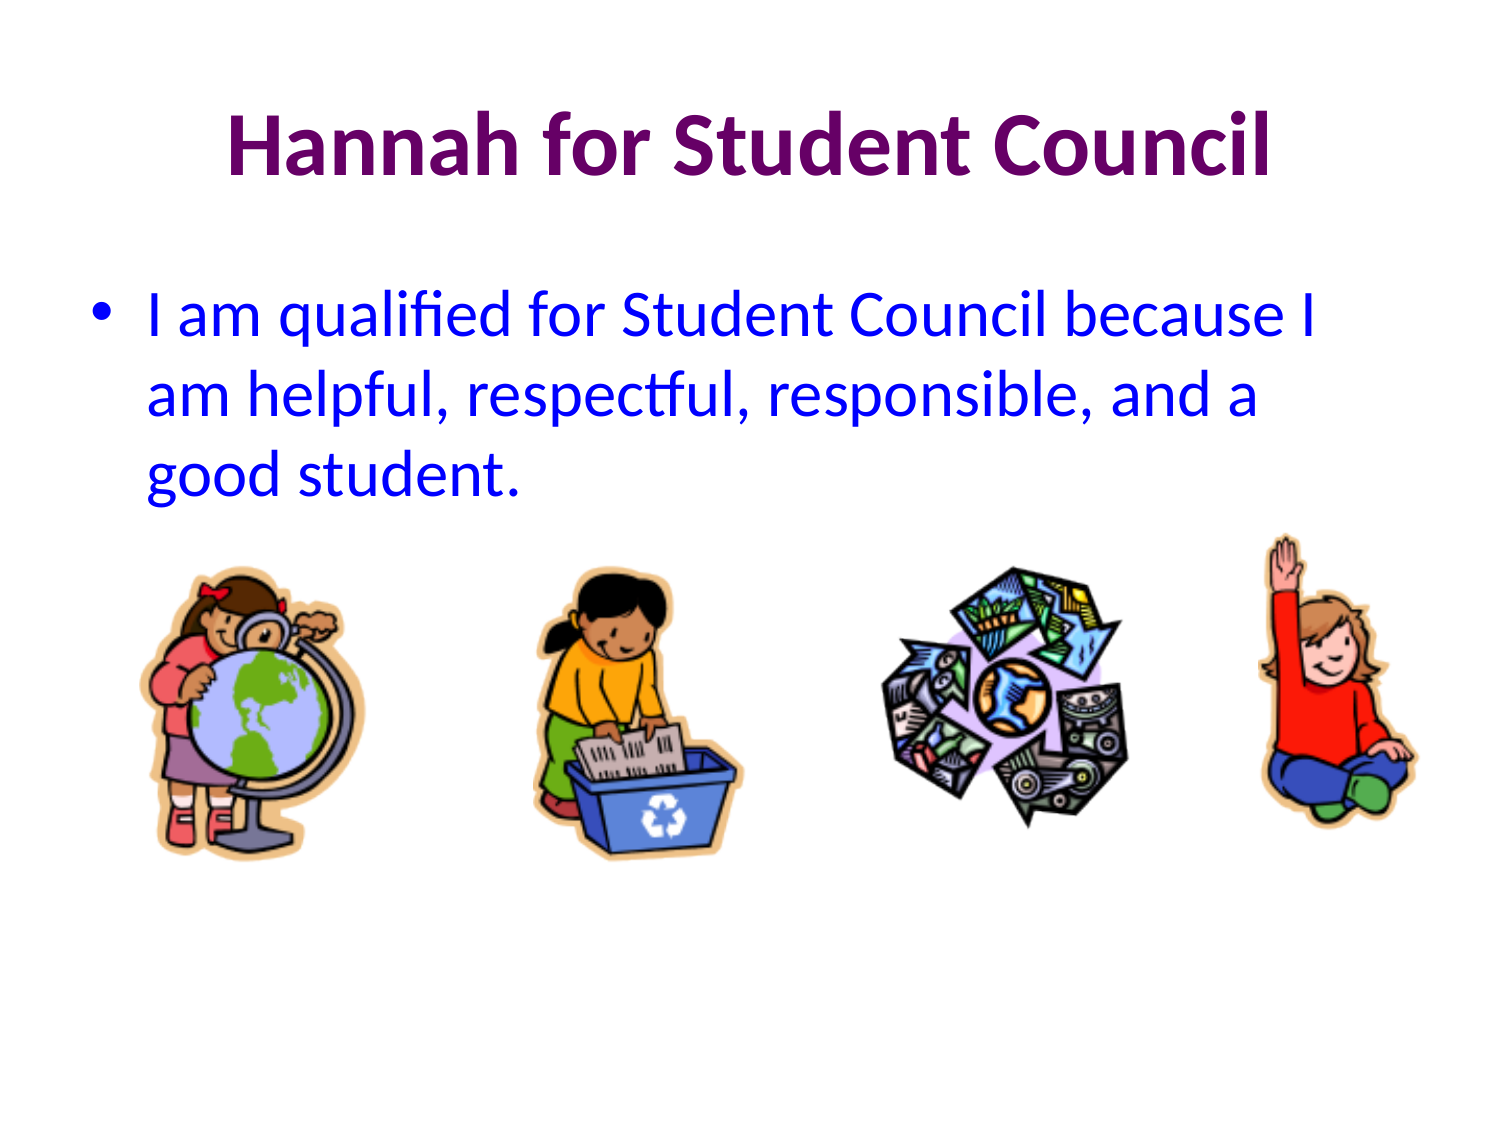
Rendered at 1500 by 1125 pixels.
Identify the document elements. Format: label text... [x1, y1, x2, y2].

picture [877, 562, 1134, 836]
title Hannah for Student Council [75, 45, 1425, 233]
list I am qualified for Student Council because I am helpful, respectful, responsible, and a good student. [75, 262, 1425, 1005]
picture [139, 562, 372, 867]
picture [1258, 531, 1426, 836]
picture [533, 562, 751, 867]
